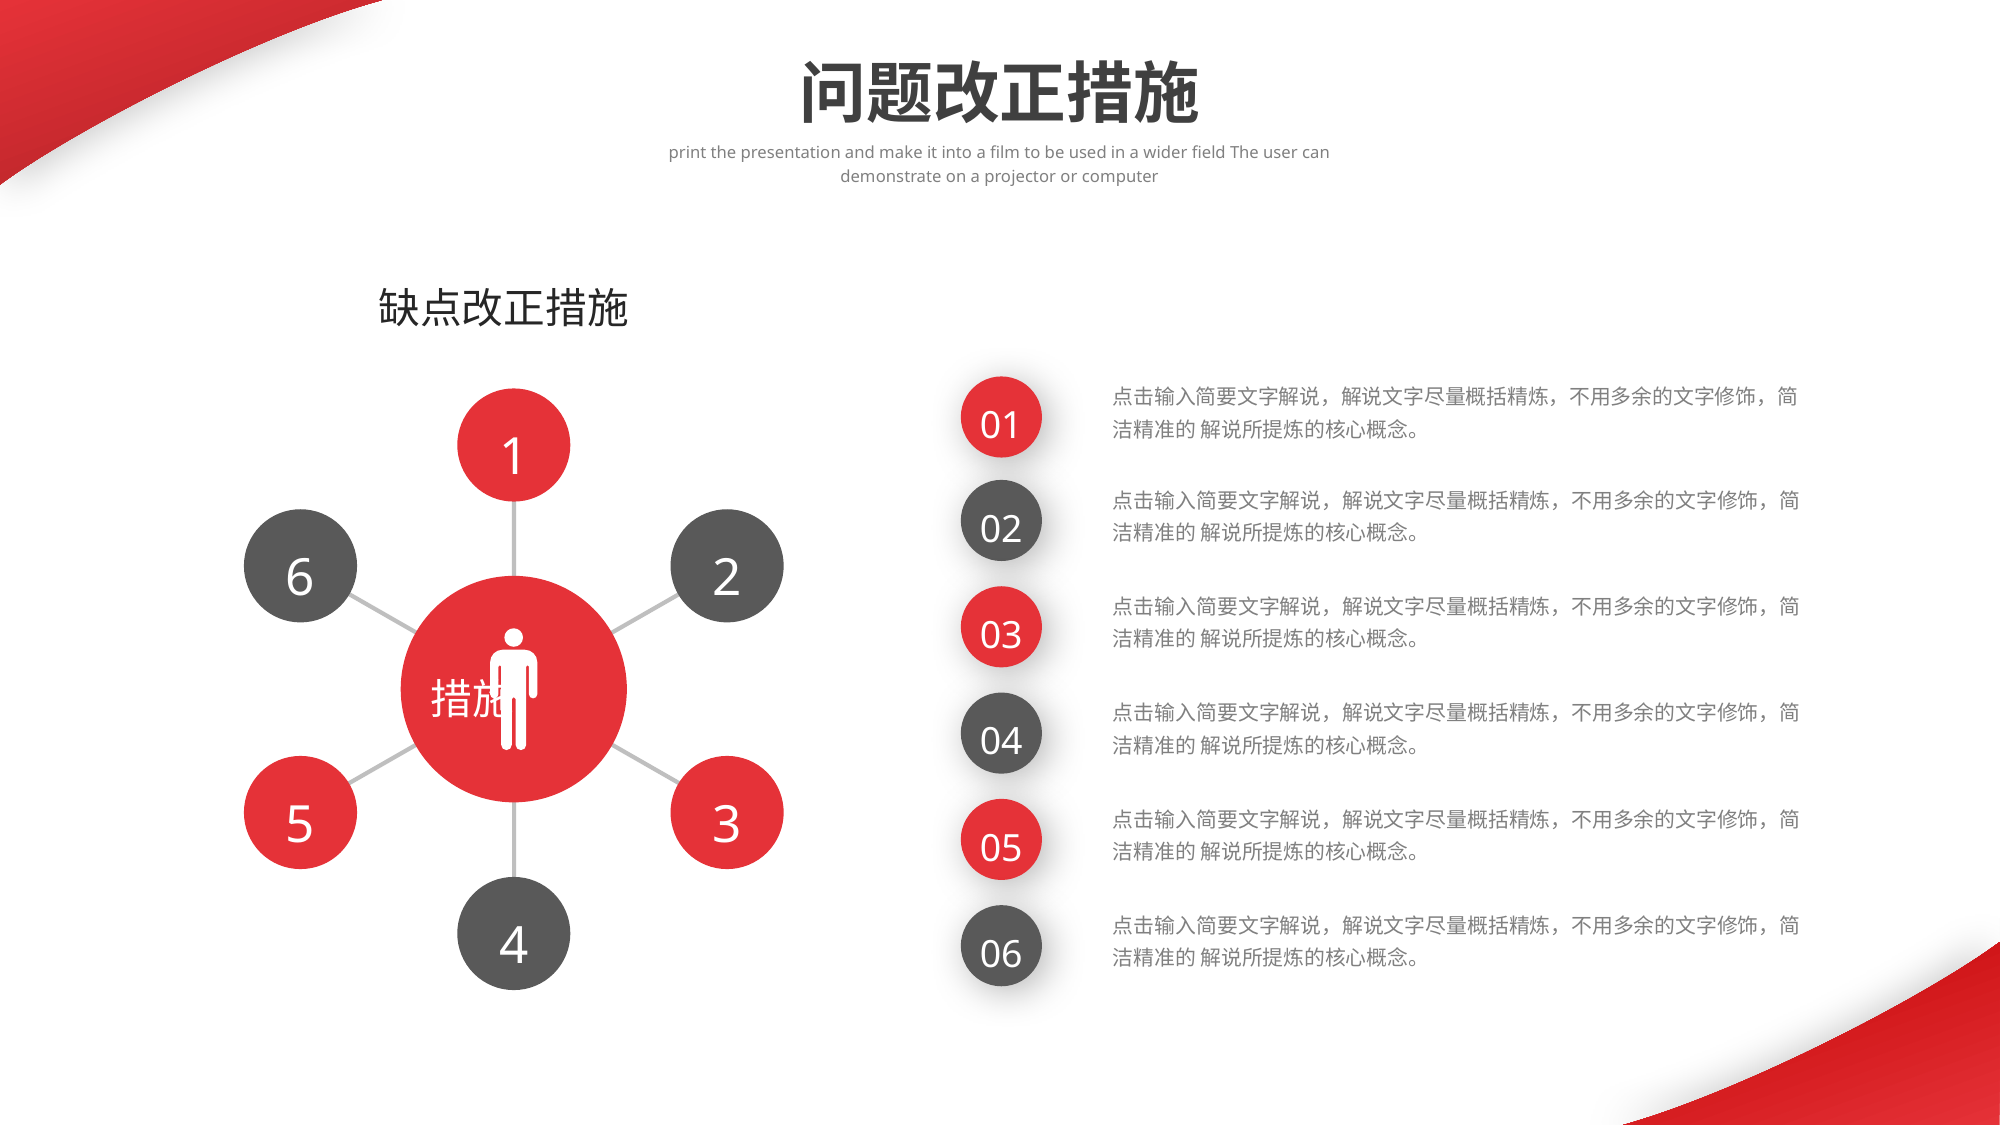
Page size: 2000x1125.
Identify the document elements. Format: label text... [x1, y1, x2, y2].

text_box 01 [958, 374, 1045, 460]
text_box 点击输入简要文字解说，解说文字尽量概括精炼，不用多余的文字修饰，简洁精准的 解说所提炼的核心概念。 [1098, 897, 1815, 978]
text_box 04 [958, 690, 1045, 776]
text_box 03 [958, 584, 1045, 670]
text_box 05 [958, 796, 1045, 883]
text_box 点击输入简要文字解说，解说文字尽量概括精炼，不用多余的文字修饰，简洁精准的 解说所提炼的核心概念。 [1098, 791, 1815, 871]
text_box 02 [958, 477, 1045, 564]
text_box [243, 388, 784, 991]
text_box 点击输入简要文字解说，解说文字尽量概括精炼，不用多余的文字修饰，简洁精准的 解说所提炼的核心概念。 [1098, 578, 1815, 659]
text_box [649, 43, 1351, 195]
text_box 点击输入简要文字解说，解说文字尽量概括精炼，不用多余的文字修饰，简洁精准的 解说所提炼的核心概念。 [1098, 368, 1815, 449]
text_box 06 [958, 903, 1045, 989]
text_box 点击输入简要文字解说，解说文字尽量概括精炼，不用多余的文字修饰，简洁精准的 解说所提炼的核心概念。 [1098, 685, 1815, 765]
text_box 缺点改正措施 [366, 261, 917, 338]
text_box 点击输入简要文字解说，解说文字尽量概括精炼，不用多余的文字修饰，简洁精准的 解说所提炼的核心概念。 [1098, 472, 1815, 552]
